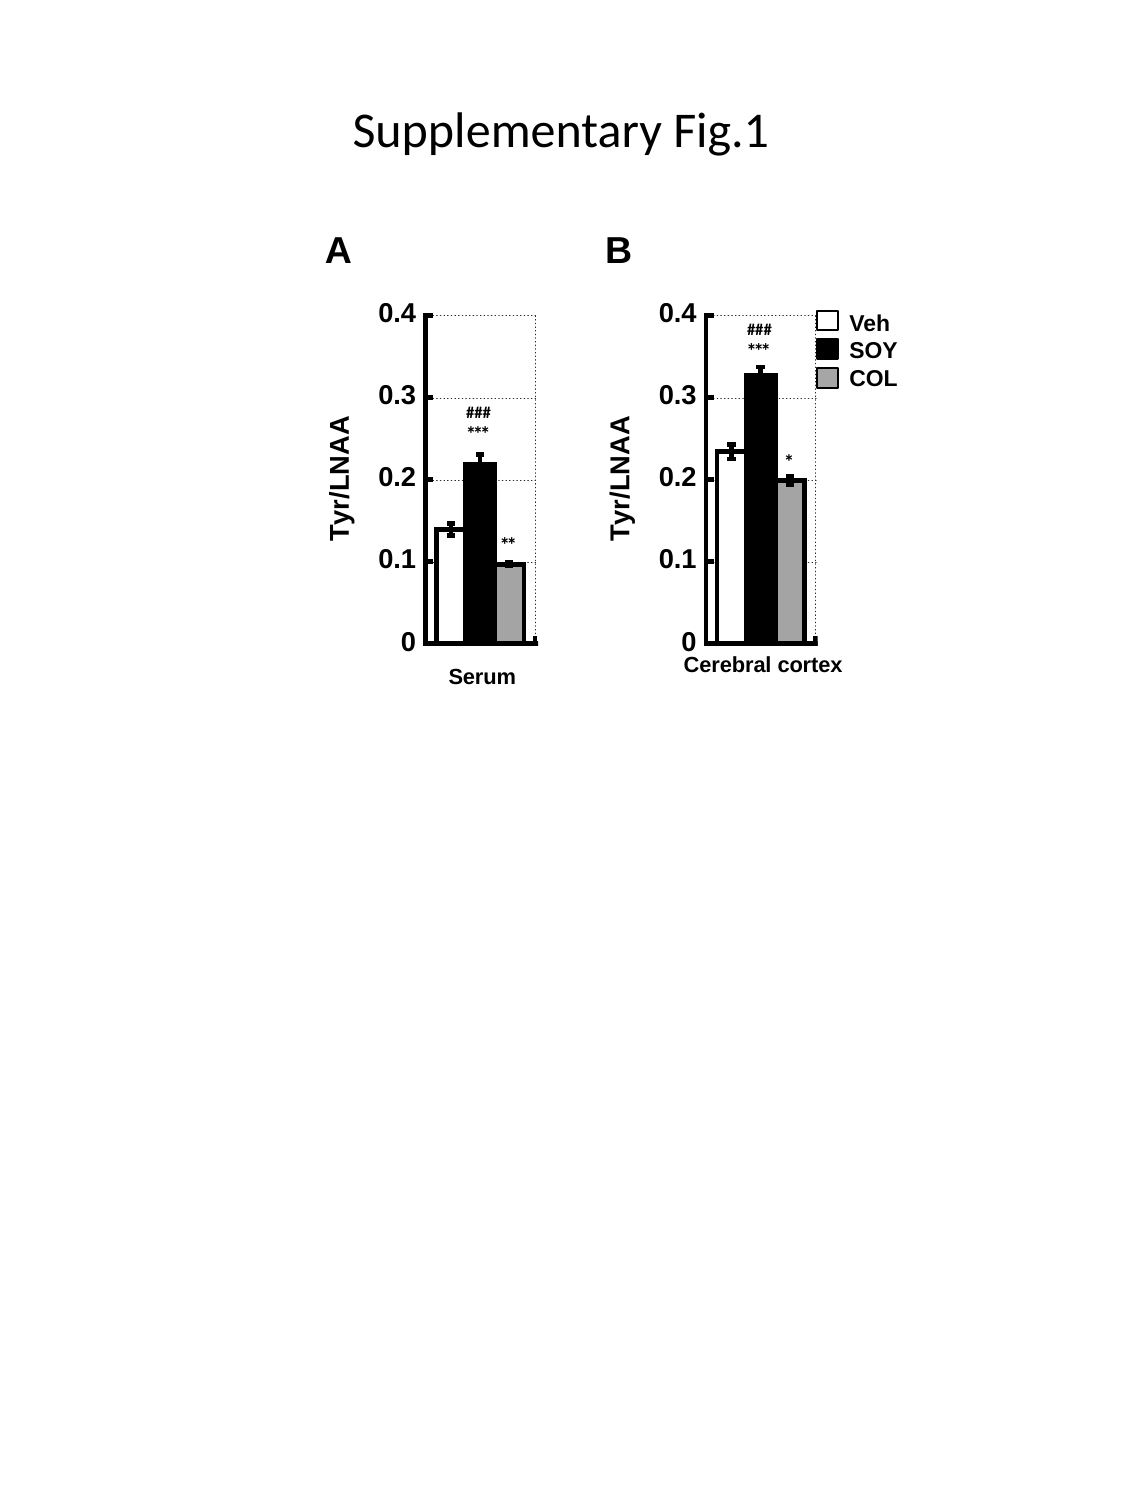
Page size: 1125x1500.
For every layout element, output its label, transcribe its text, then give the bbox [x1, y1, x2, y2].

text_box [828, 308, 840, 332]
title Supplementary Fig.1 [54, 2, 1068, 253]
text_box Veh SOY COL [834, 301, 913, 399]
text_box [302, 218, 824, 669]
text_box Serum [433, 677, 531, 697]
text_box [828, 337, 840, 361]
text_box Cerebral cortex [668, 643, 858, 685]
text_box [828, 366, 840, 390]
